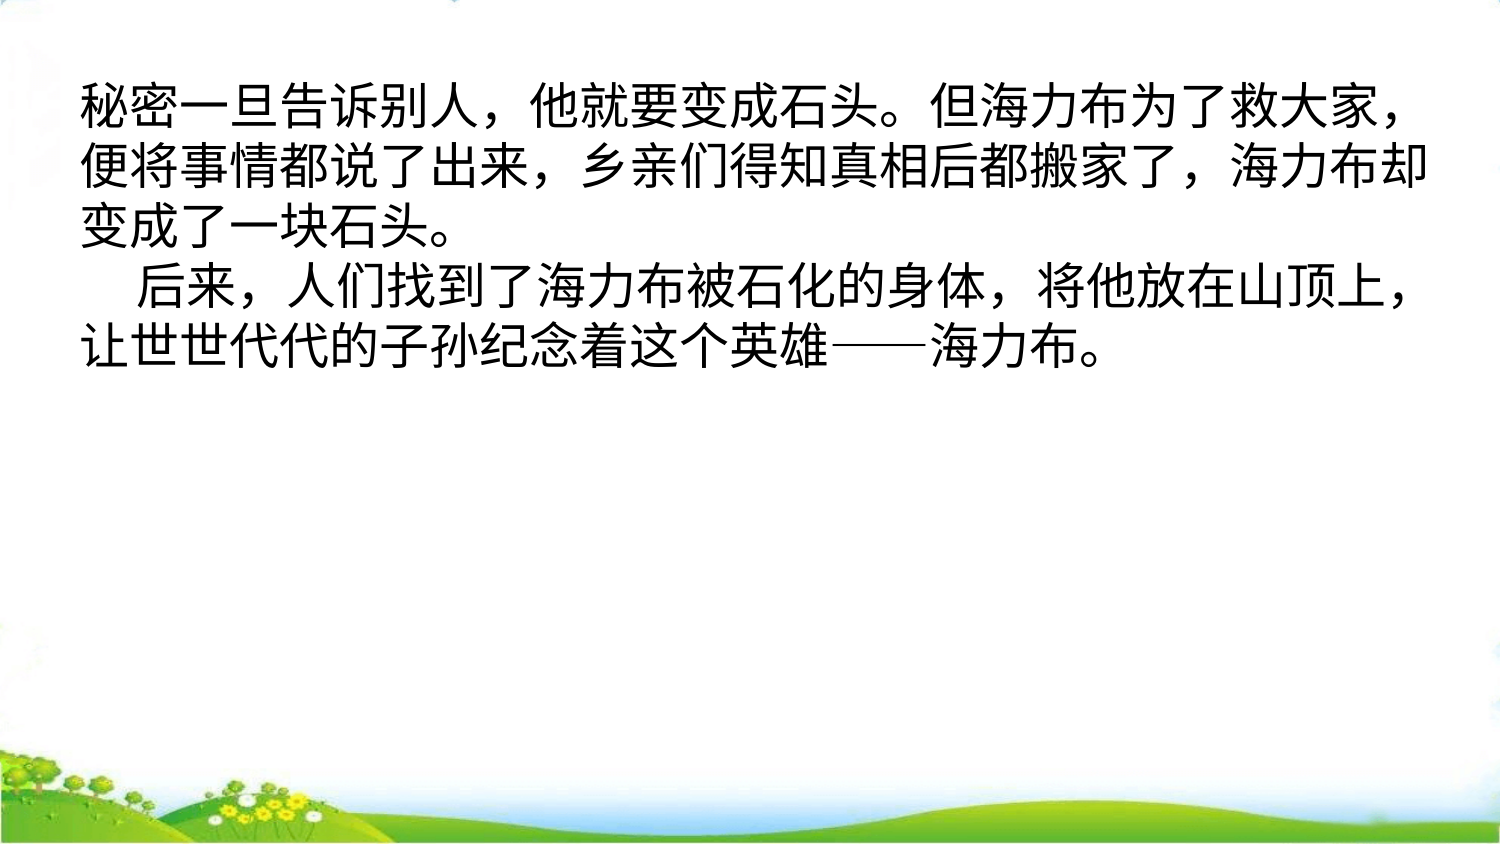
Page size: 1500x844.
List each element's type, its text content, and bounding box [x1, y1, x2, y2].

picture [0, 0, 1500, 844]
text_box 秘密一旦告诉别人，他就要变成石头。但海力布为了救大家，便将事情都说了出来，乡亲们得知真相后都搬家了，海力布却变成了一块石头。 后来，人们找到了海力布被石化的身体，将他放在山顶上，让世世代代的子孙纪念着这个英雄——海力布。 [64, 67, 1471, 383]
